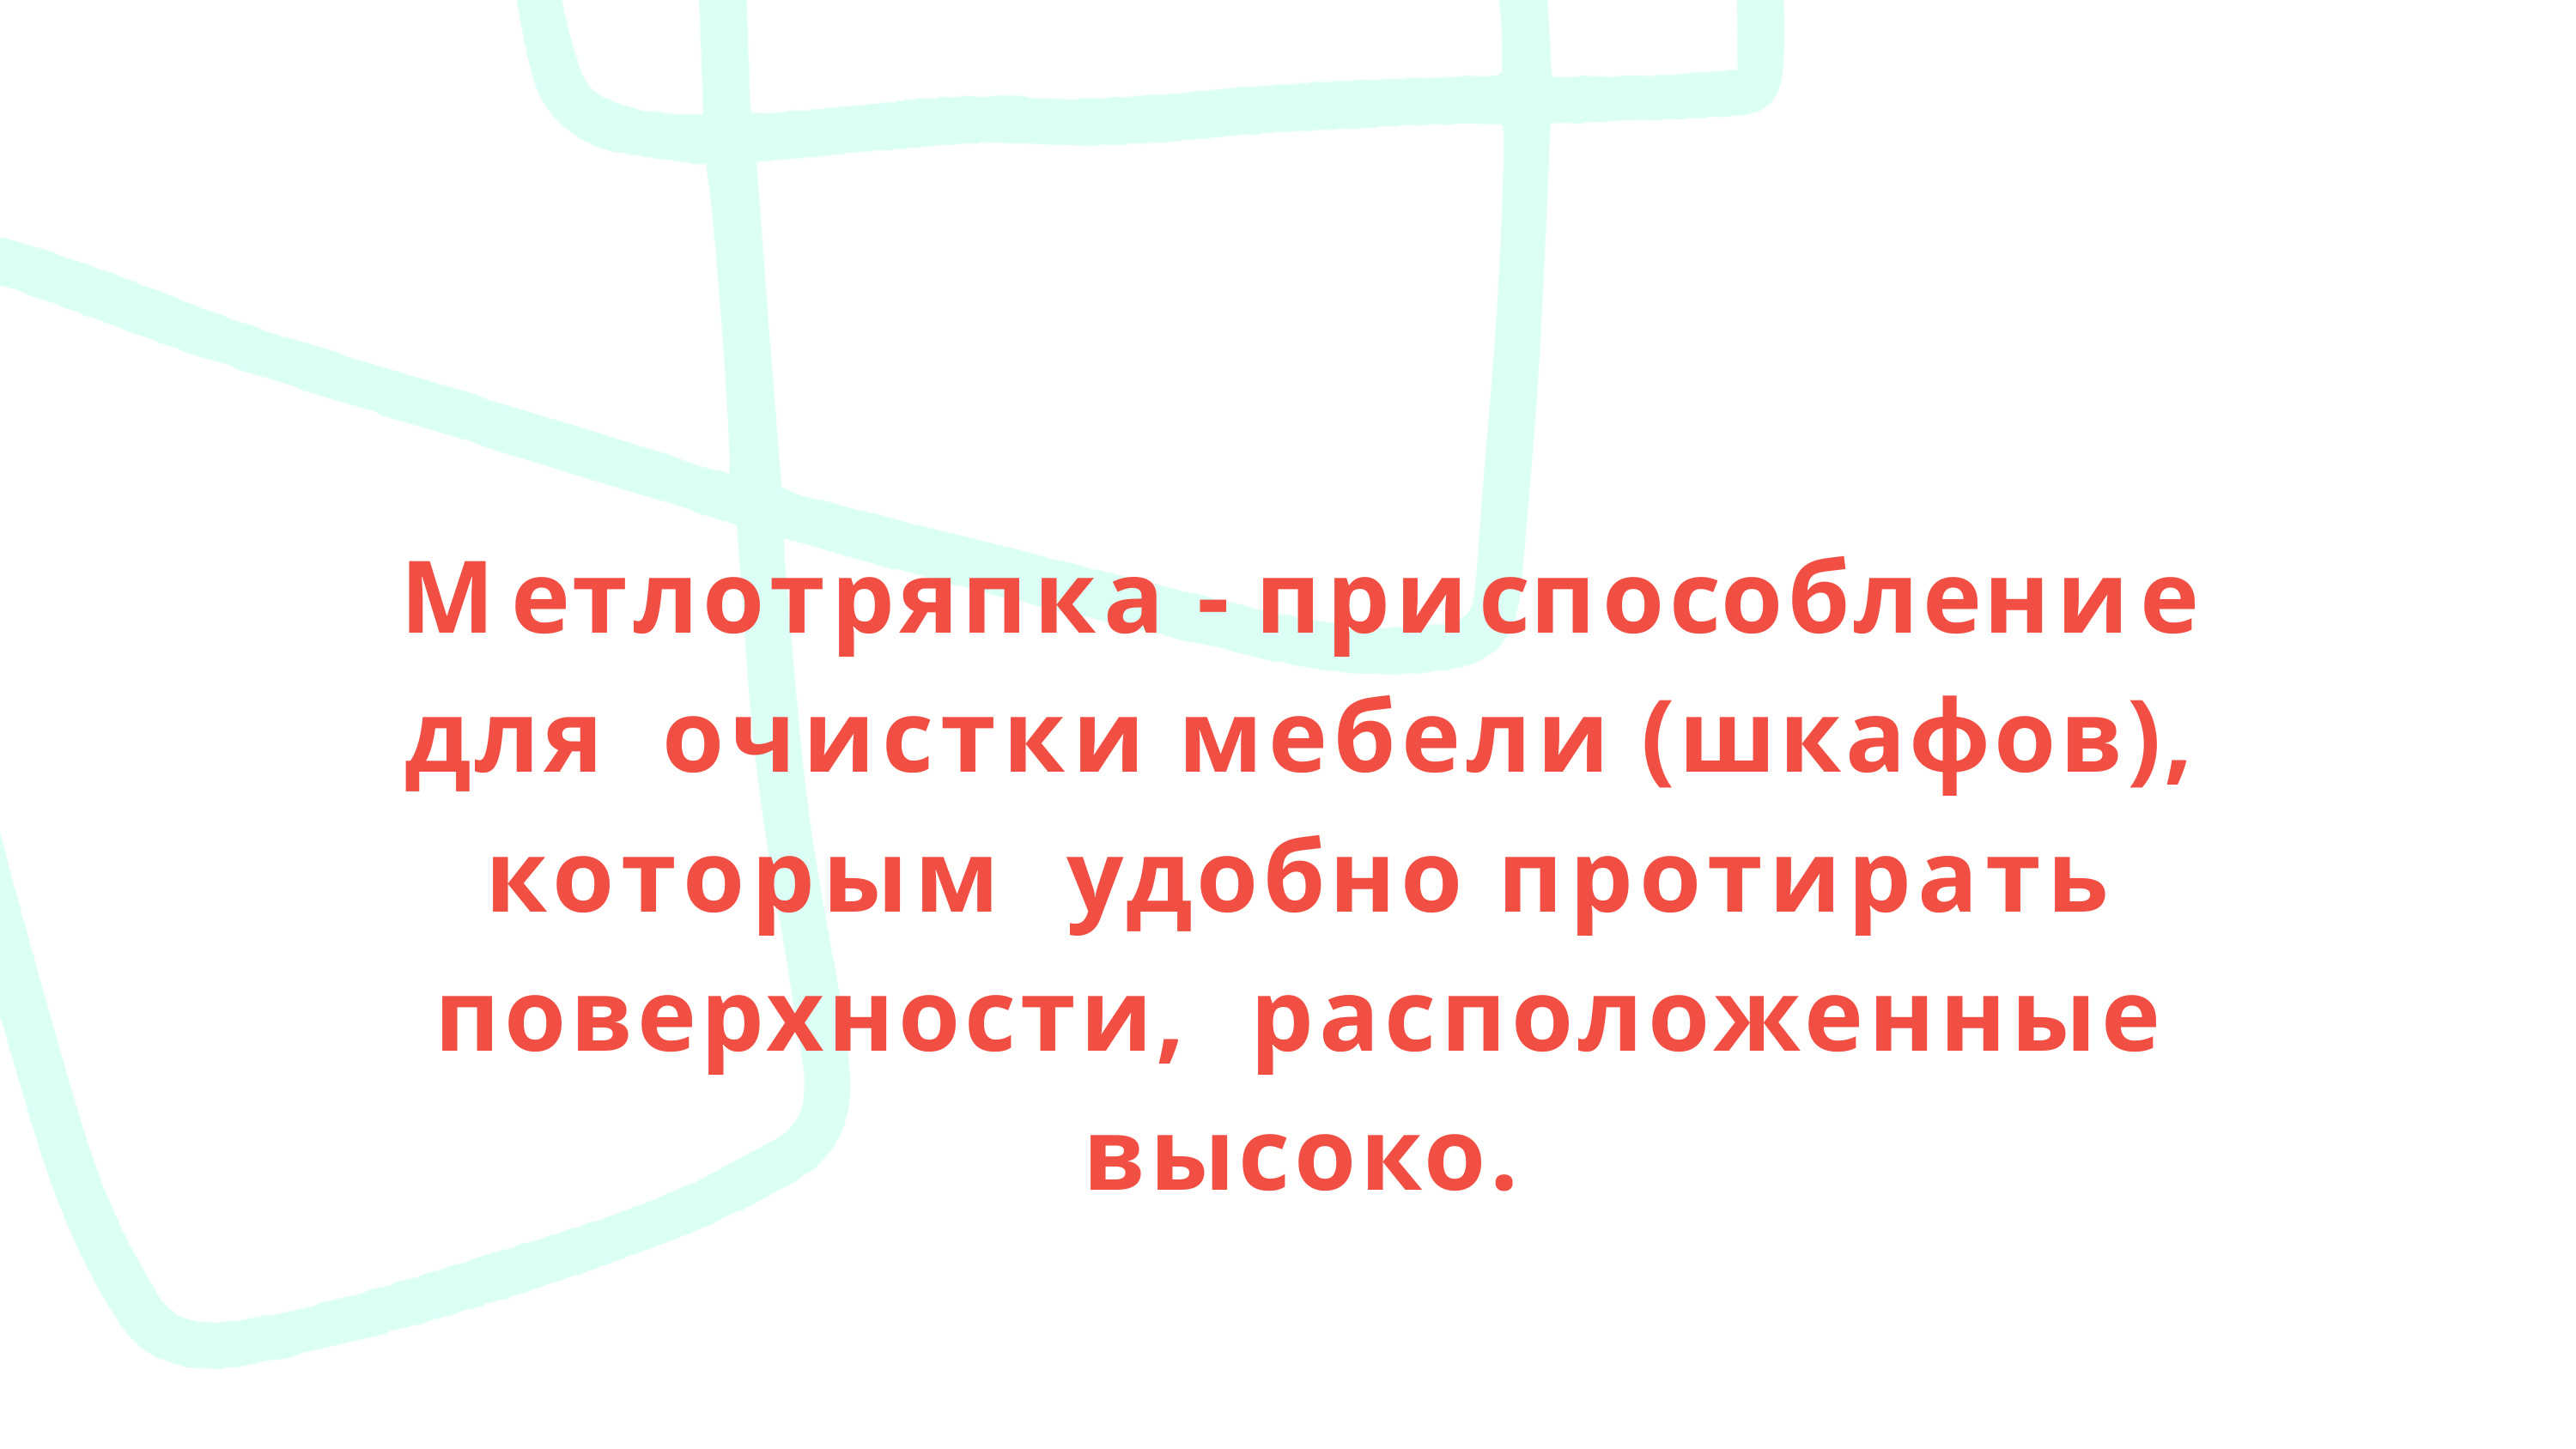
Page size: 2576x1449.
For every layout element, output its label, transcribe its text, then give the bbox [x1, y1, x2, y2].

text_box Метлотряпка - приспособление для очистки мебели (шкафов), которым удобно протирать поверхности, расположенные высоко. [338, 512, 2263, 1211]
picture [0, 0, 1784, 1369]
